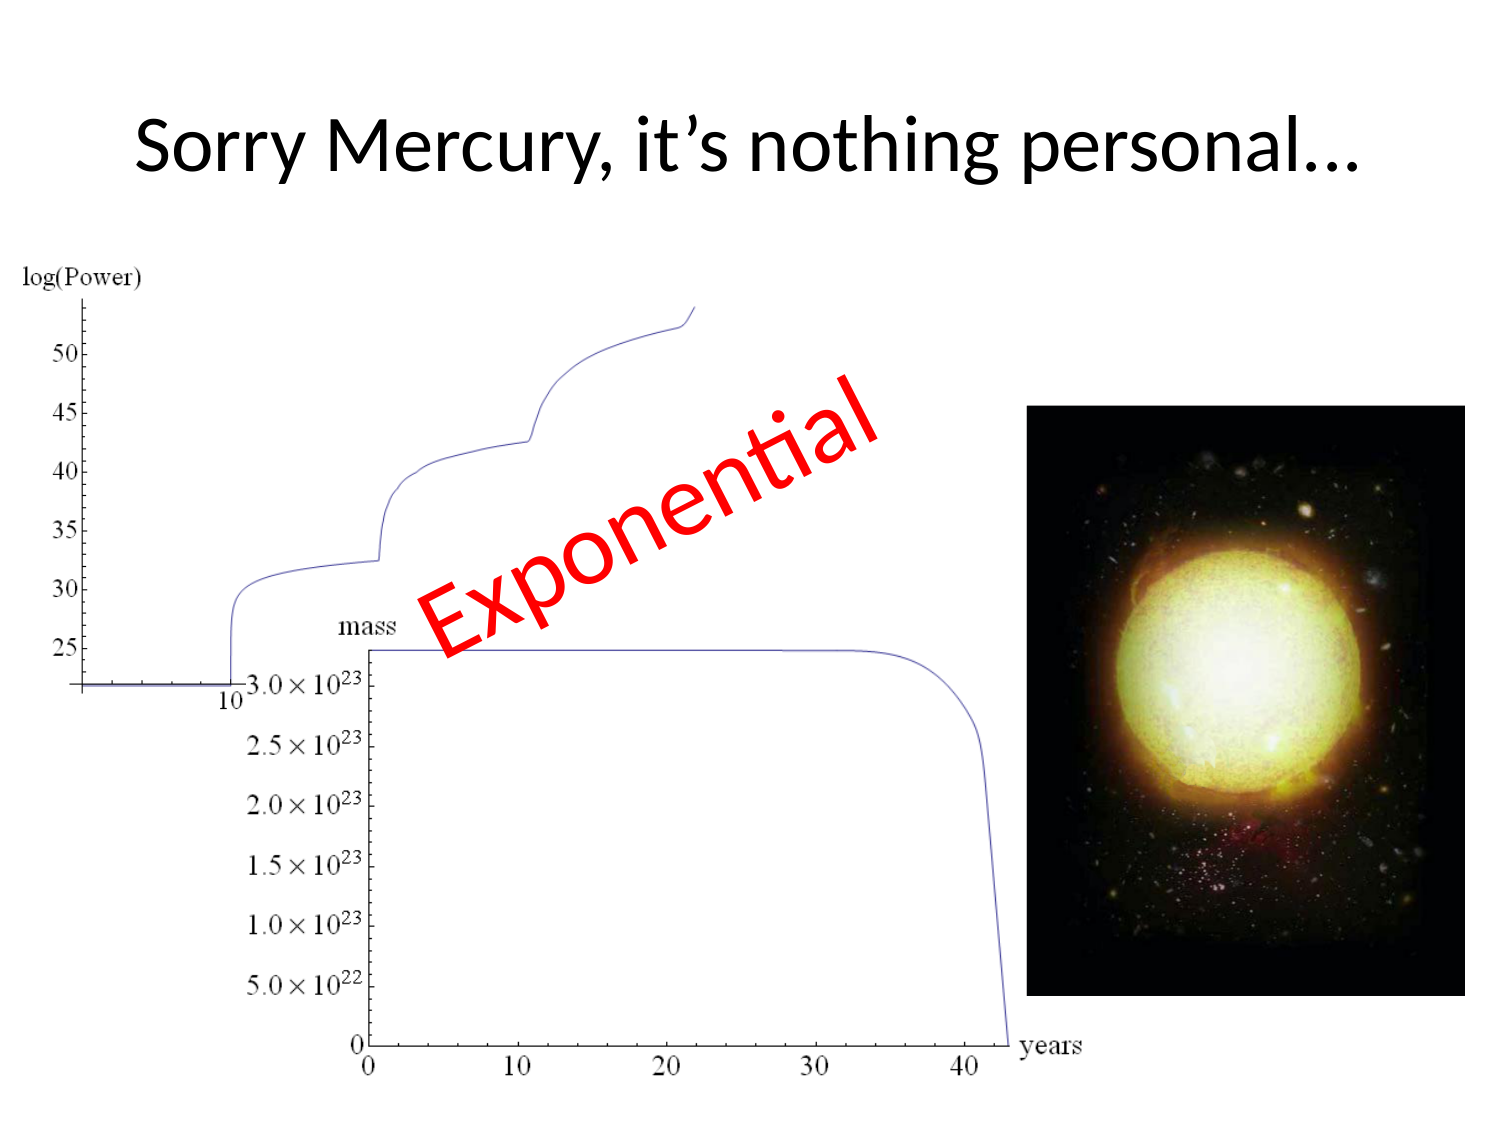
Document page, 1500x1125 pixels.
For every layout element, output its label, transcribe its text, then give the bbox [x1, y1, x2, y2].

title Sorry Mercury, it’s nothing personal... [75, 45, 1425, 233]
picture [23, 262, 1500, 1084]
text_box Exponential [777, 329, 912, 523]
